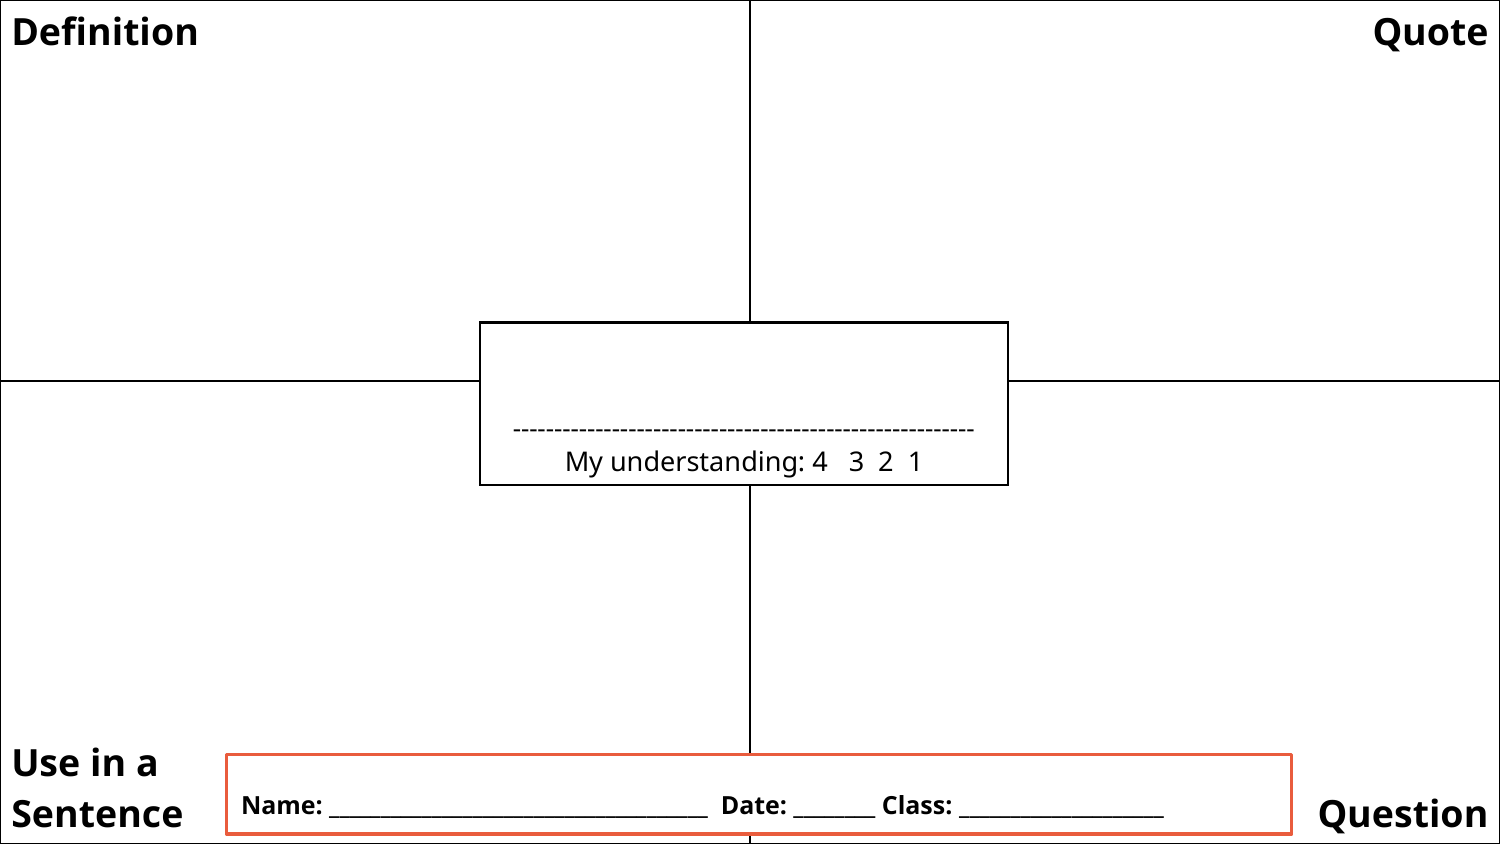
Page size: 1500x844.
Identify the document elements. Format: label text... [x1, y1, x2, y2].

table_header Quote [751, 1, 1499, 380]
table_cell Use in a Sentence [1, 382, 749, 843]
table_header Definition [1, 1, 749, 380]
table_cell Question [751, 382, 1499, 843]
text_box Name: _____________________________________ Date: ________ Class: ____________________ [226, 754, 1292, 834]
text_box -------------------------------------------------------- My understanding: 4 3 2 1 [480, 322, 1008, 486]
